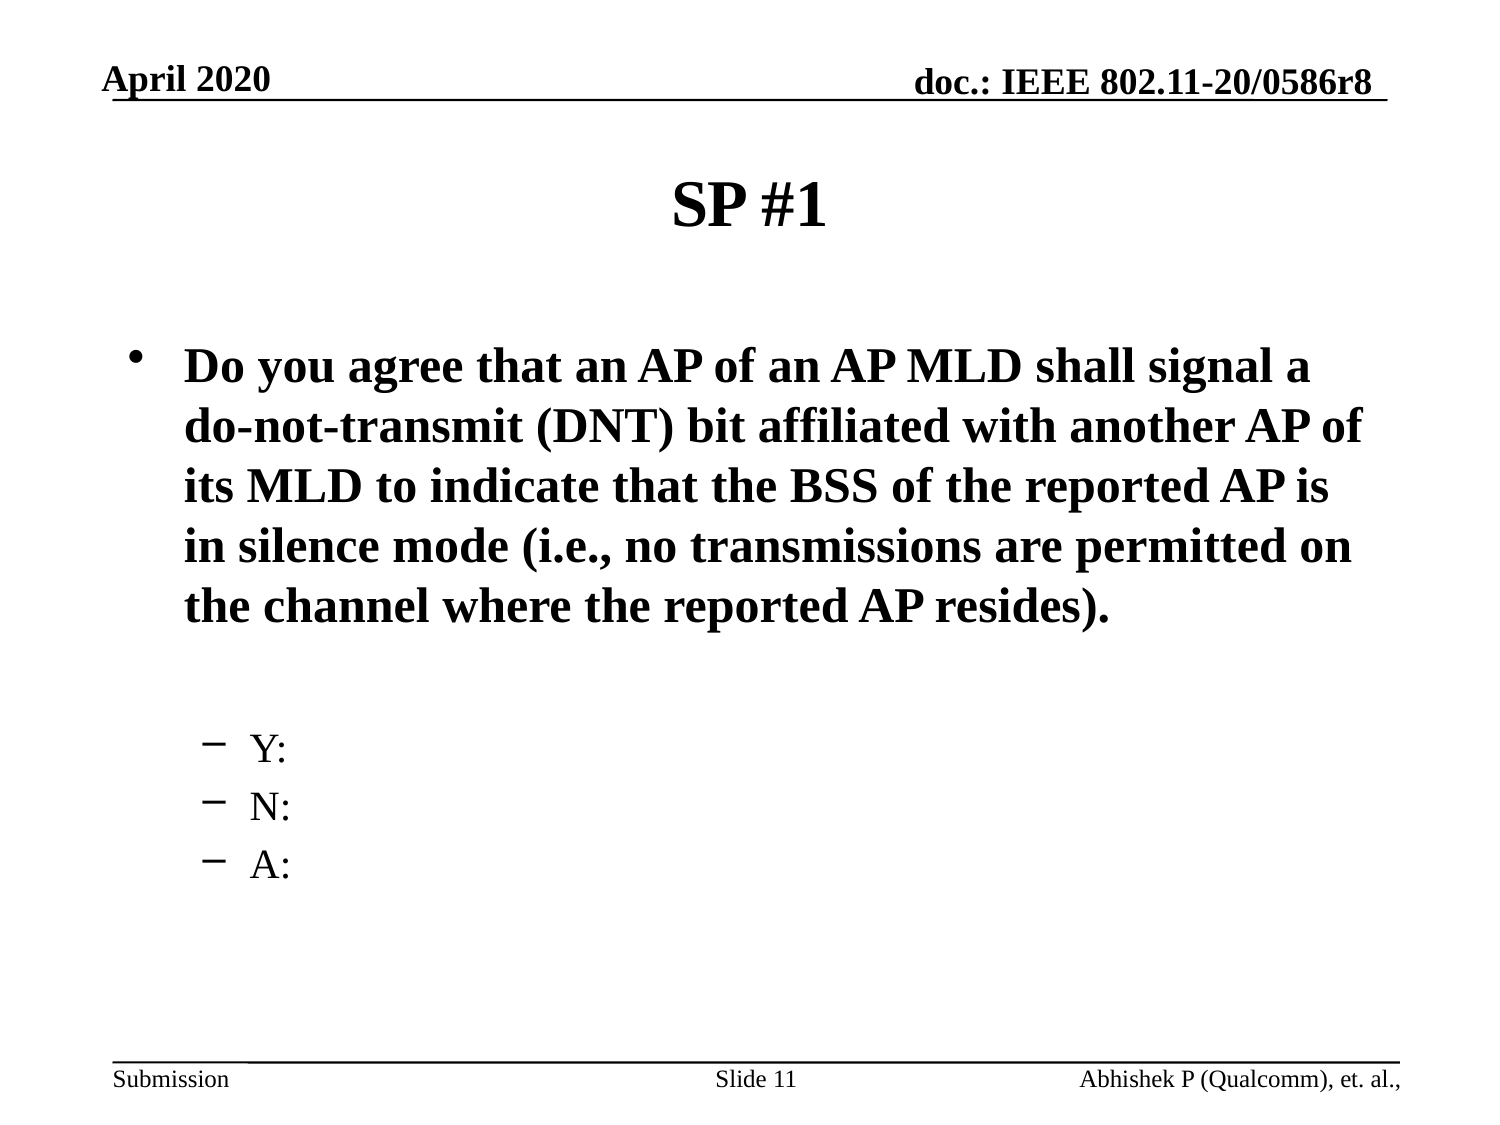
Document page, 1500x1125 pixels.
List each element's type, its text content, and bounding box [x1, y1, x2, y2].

title SP #1 [112, 112, 1388, 288]
footer Abhishek P (Qualcomm), et. al., [949, 1061, 1402, 1093]
list Do you agree that an AP of an AP MLD shall signal a do-not-transmit (DNT) bit affiliated with another AP of its MLD to indicate that the BSS of the reported AP is in silence mode (i.e., no transmissions are permitted on the channel where the reported AP resides). Y: N: A: [112, 324, 1388, 1052]
slide_number Slide 11 [712, 1061, 801, 1093]
